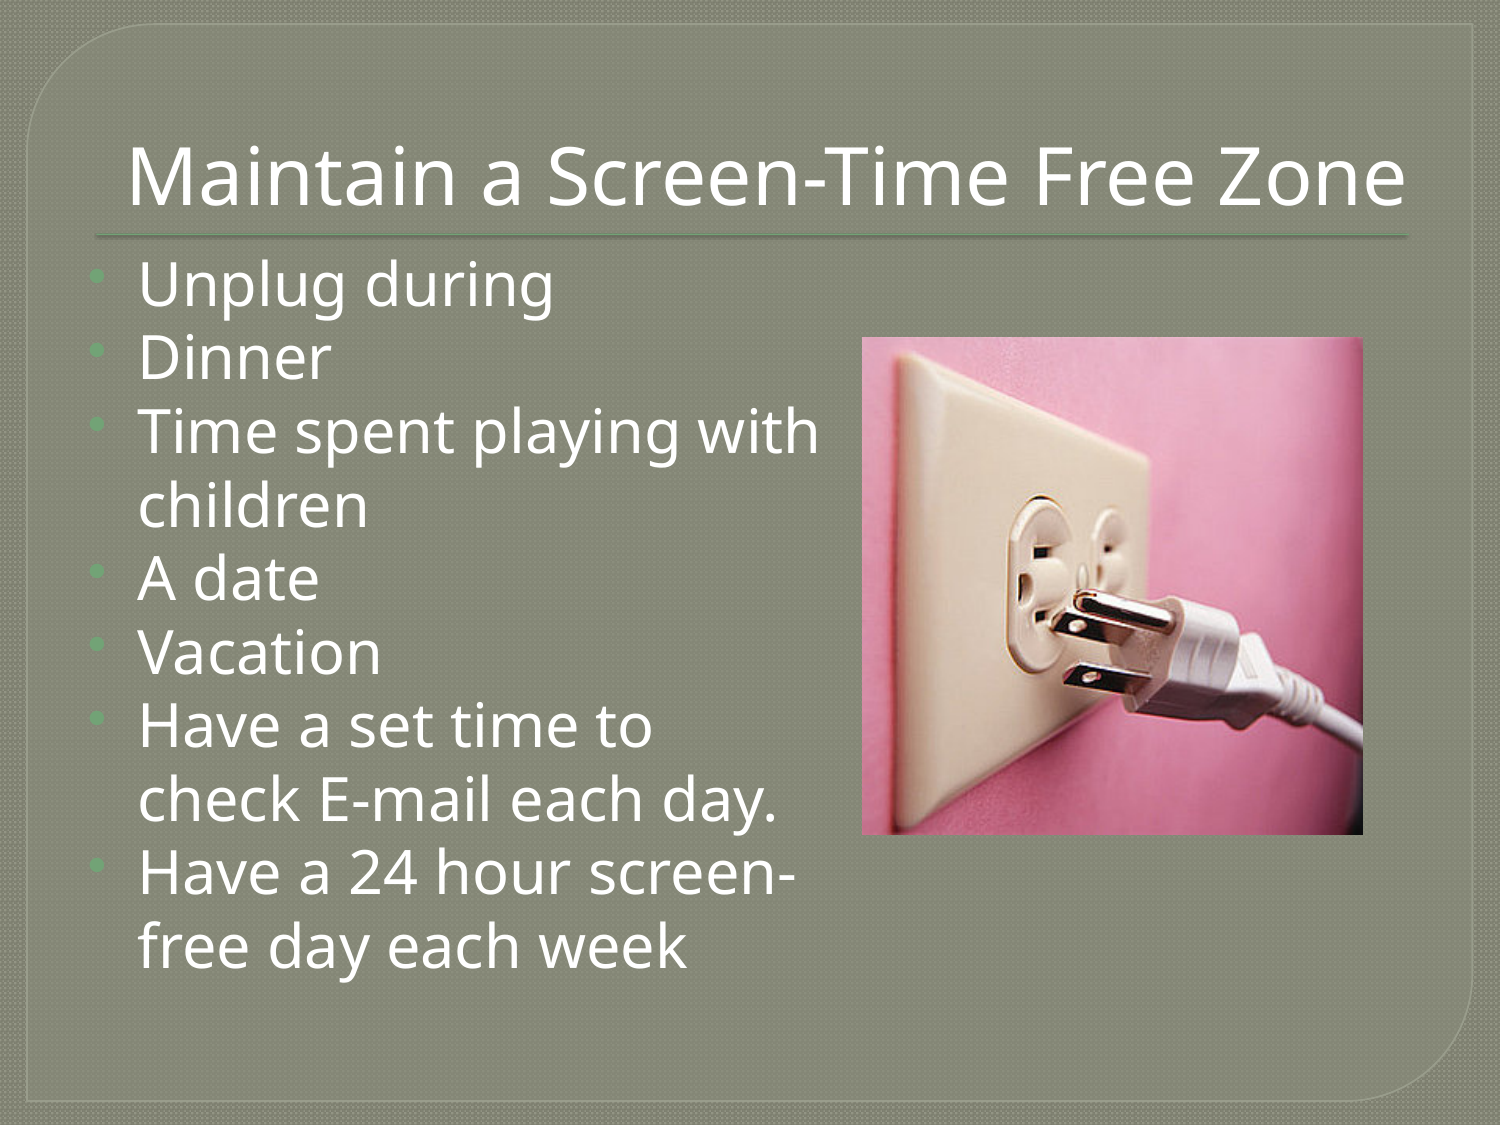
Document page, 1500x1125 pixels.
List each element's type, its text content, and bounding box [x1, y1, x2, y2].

title Maintain a Screen-Time Free Zone [75, 41, 1425, 230]
picture [862, 337, 1363, 835]
list Unplug during Dinner Time spent playing with children A date Vacation Have a set time to check E-mail each day. Have a 24 hour screen-free day each week [75, 237, 838, 1075]
